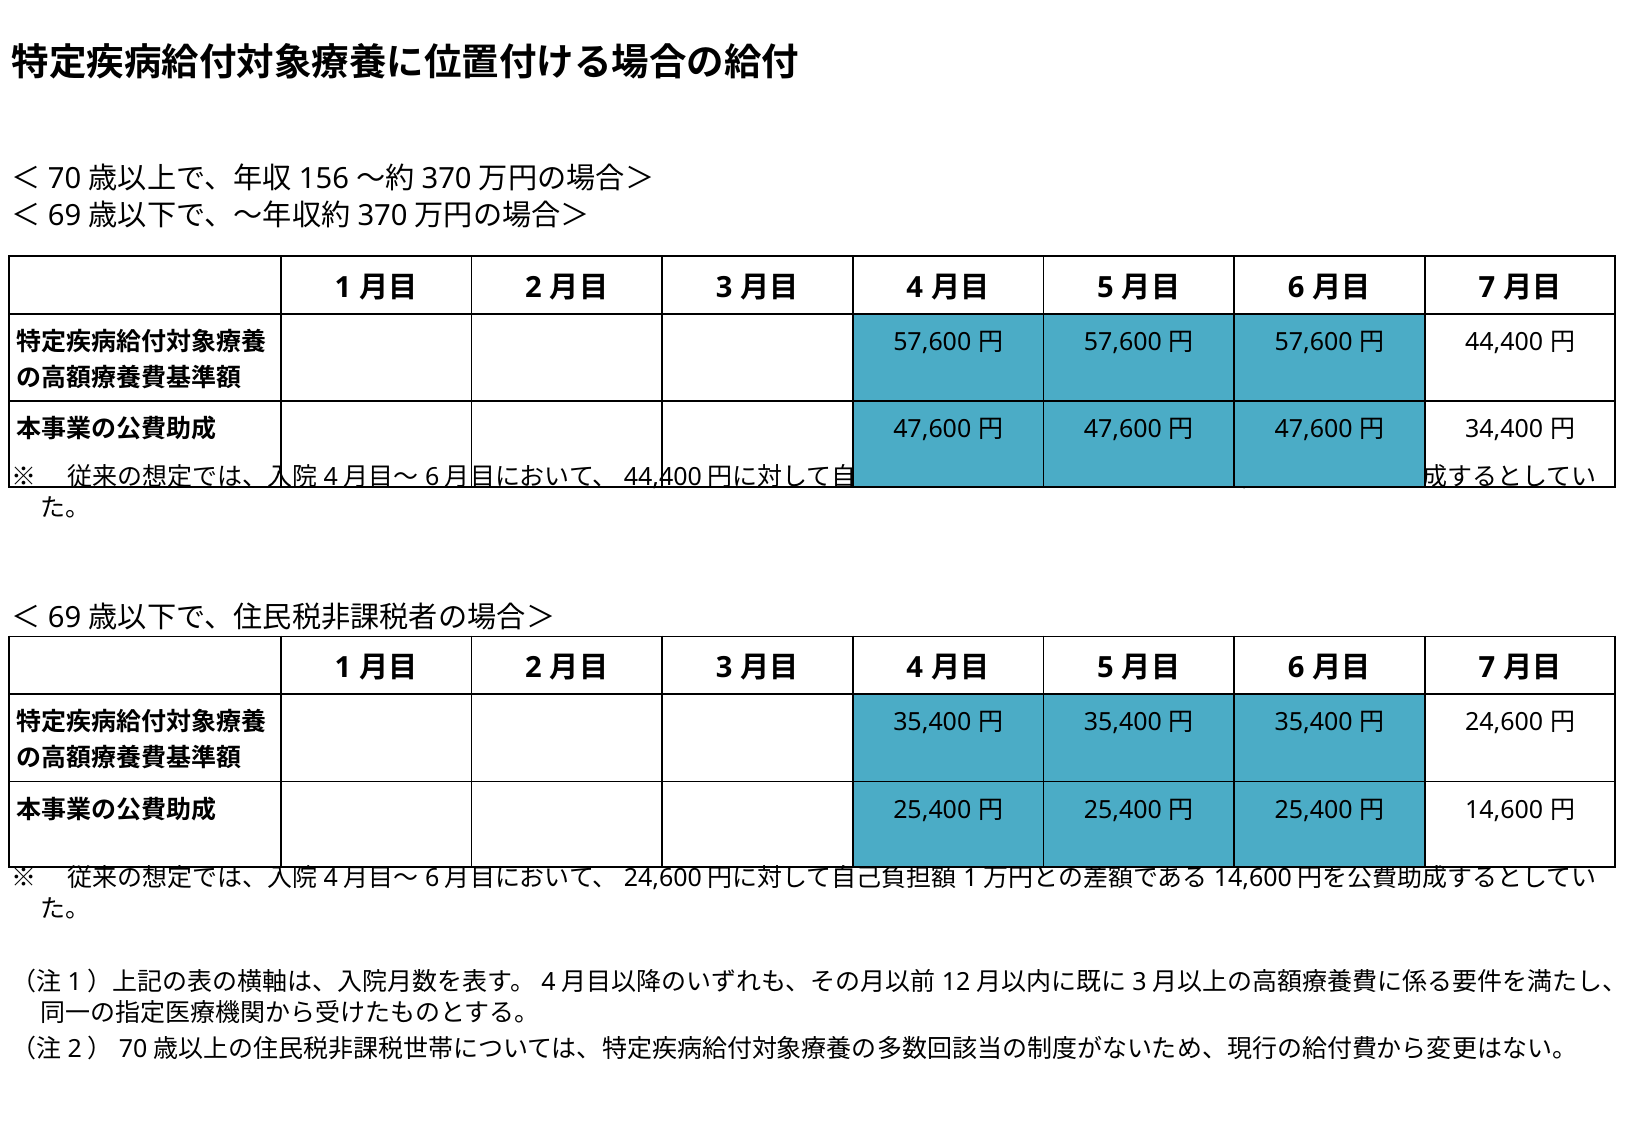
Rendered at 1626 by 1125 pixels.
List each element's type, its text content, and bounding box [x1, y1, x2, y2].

table_cell 57,600円 [854, 315, 1043, 400]
table_cell 35,400円 [1044, 695, 1233, 781]
table_header 1月目 [282, 637, 471, 693]
table_header 4月目 [854, 257, 1043, 313]
table_cell [282, 695, 471, 781]
table_header 4月目 [854, 637, 1043, 693]
table_header [10, 257, 280, 313]
table_header 6月目 [1235, 257, 1424, 313]
table_header 7月目 [1426, 637, 1614, 693]
subtitle 特定疾病給付対象療養に位置付ける場合の給付 ＜70歳以上で、年収156～約370万円の場合＞ ＜69歳以下で、～年収約370万円の場合＞ ※ 従来の想定では、入院4月目～6月目において、44,400円に対して自己負担額1万円との差額である34,400円を公費助成するとしていた。 ＜69歳以下で、住民税非課税者の場合＞ ※ 従来の想定では、入院4月目～6月目において、24,600円に対して自己負担額1万円との差額である14,600円を公費助成するとしていた。 （注1）上記の表の横軸は、入院月数を表す。4月目以降のいずれも、その月以前12月以内に既に3月以上の高額療養費に係る要件を満たし、同一の指定医療機関から受けたものとする。 （注2）70歳以上の住民税非課税世帯については、特定疾病給付対象療養の多数回該当の制度がないため、現行の給付費から変更はない。 [0, 7, 1625, 1102]
table_header 2月目 [472, 257, 661, 313]
table_cell 24,600円 [1426, 695, 1614, 781]
table_cell 34,400円 [1426, 402, 1614, 486]
table_cell [663, 782, 852, 866]
table_cell 47,600円 [854, 402, 1043, 486]
table_cell 25,400円 [1235, 782, 1424, 866]
table_cell 25,400円 [854, 782, 1043, 866]
table_cell 25,400円 [1044, 782, 1233, 866]
table_cell 特定疾病給付対象療養の高額療養費基準額 [10, 315, 280, 400]
table_header [10, 637, 280, 693]
table_cell 本事業の公費助成 [10, 402, 280, 486]
table_header 5月目 [1044, 637, 1233, 693]
table_header 6月目 [1235, 637, 1424, 693]
table_cell [472, 782, 661, 866]
table_cell 特定疾病給付対象療養の高額療養費基準額 [10, 695, 280, 781]
table_cell 35,400円 [854, 695, 1043, 781]
table_cell 14,600円 [1426, 782, 1614, 866]
table_cell 本事業の公費助成 [10, 782, 280, 866]
table_cell [282, 782, 471, 866]
table_cell [663, 315, 852, 400]
table_cell [663, 402, 852, 486]
table_cell [472, 695, 661, 781]
table_cell [282, 315, 471, 400]
table_cell [472, 402, 661, 486]
table_cell 47,600円 [1044, 402, 1233, 486]
table_cell 57,600円 [1235, 315, 1424, 400]
table_cell 44,400円 [1426, 315, 1614, 400]
table_header 2月目 [472, 637, 661, 693]
table_cell 35,400円 [1235, 695, 1424, 781]
table_cell 47,600円 [1235, 402, 1424, 486]
table_header 5月目 [1044, 257, 1233, 313]
table_cell 57,600円 [1044, 315, 1233, 400]
table_cell [663, 695, 852, 781]
table_cell [282, 402, 471, 486]
table_header 7月目 [1426, 257, 1614, 313]
table_header 3月目 [663, 257, 852, 313]
table_cell [472, 315, 661, 400]
table_header 3月目 [663, 637, 852, 693]
table_header 1月目 [282, 257, 471, 313]
